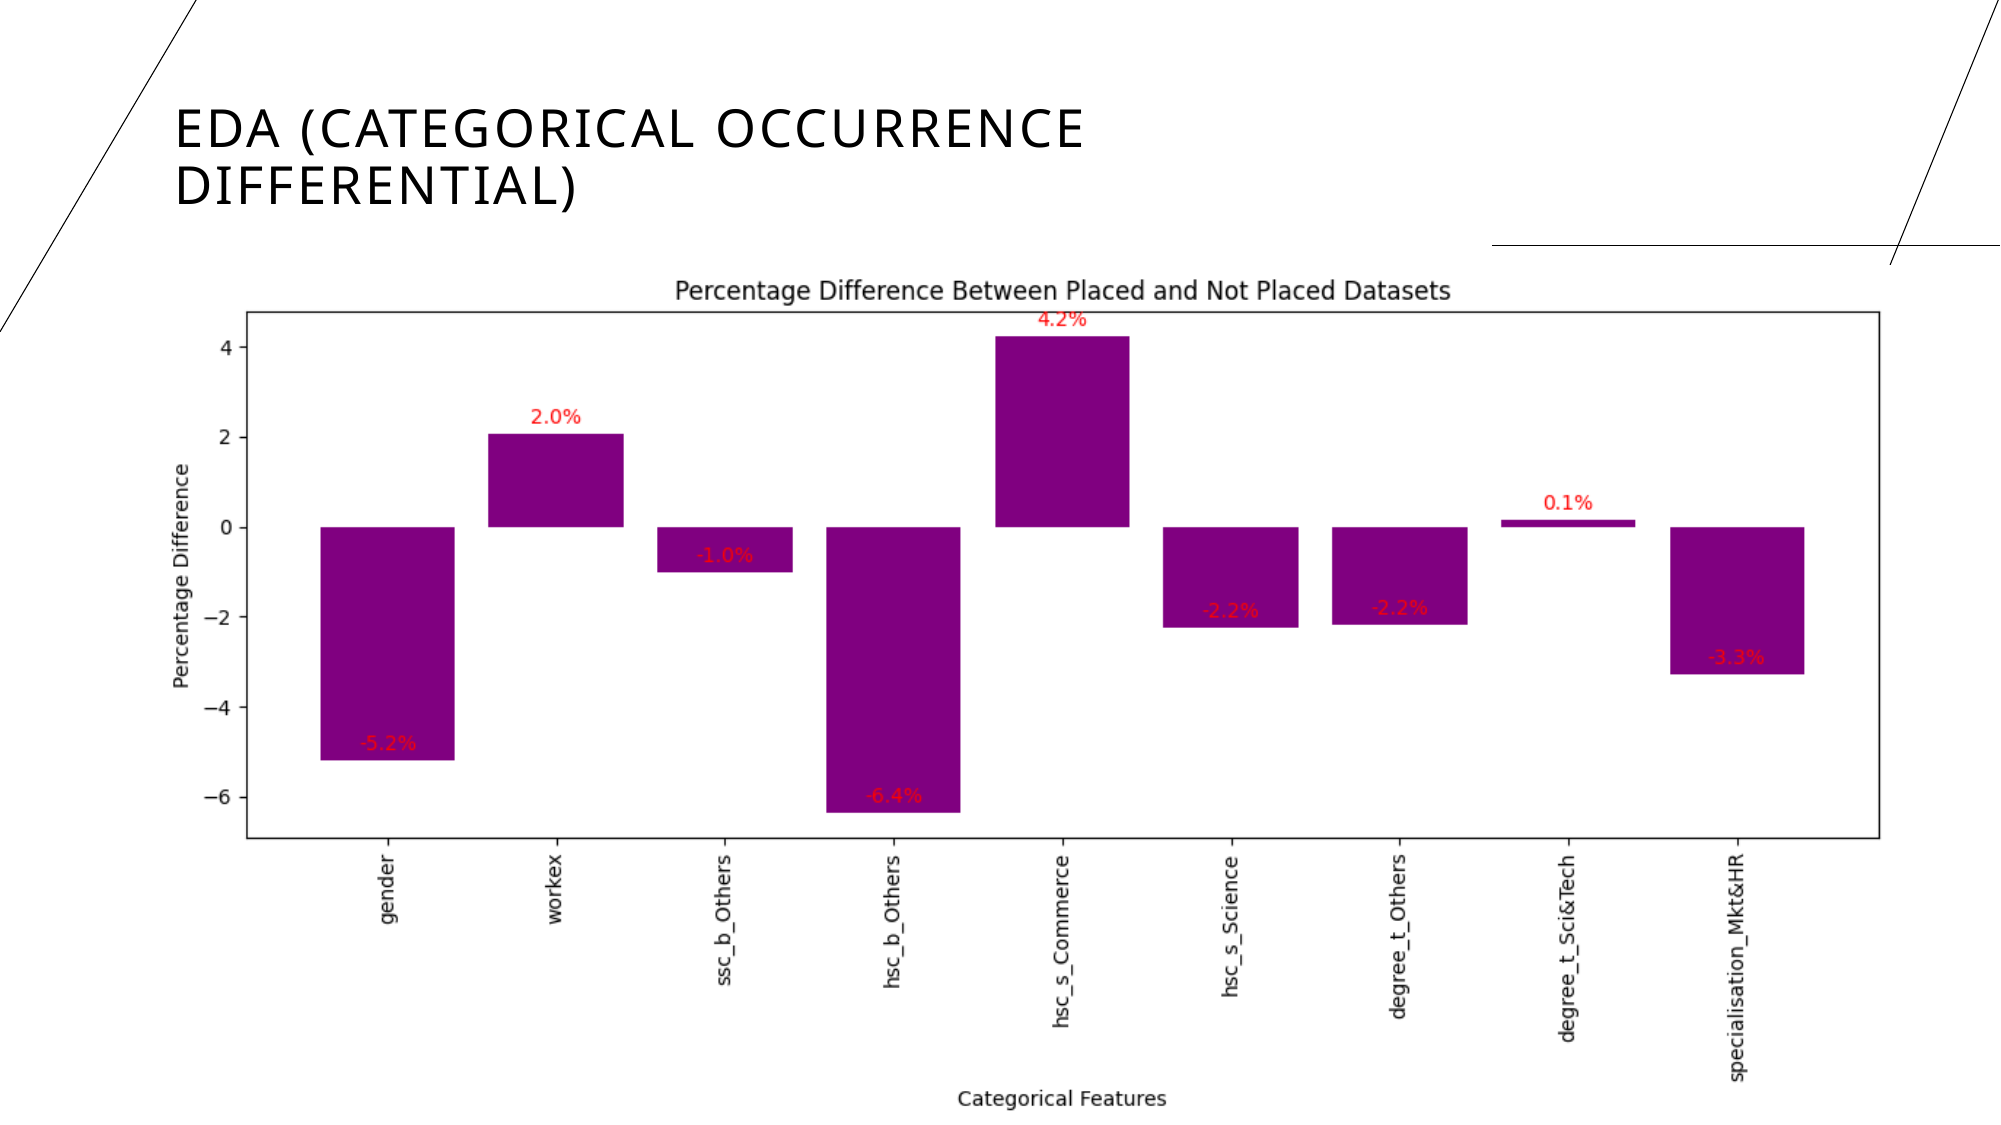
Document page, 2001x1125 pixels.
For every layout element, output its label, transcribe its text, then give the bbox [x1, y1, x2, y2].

title Eda (Categorical Occurrence Differential) [159, 94, 1355, 223]
picture [159, 265, 1892, 1125]
